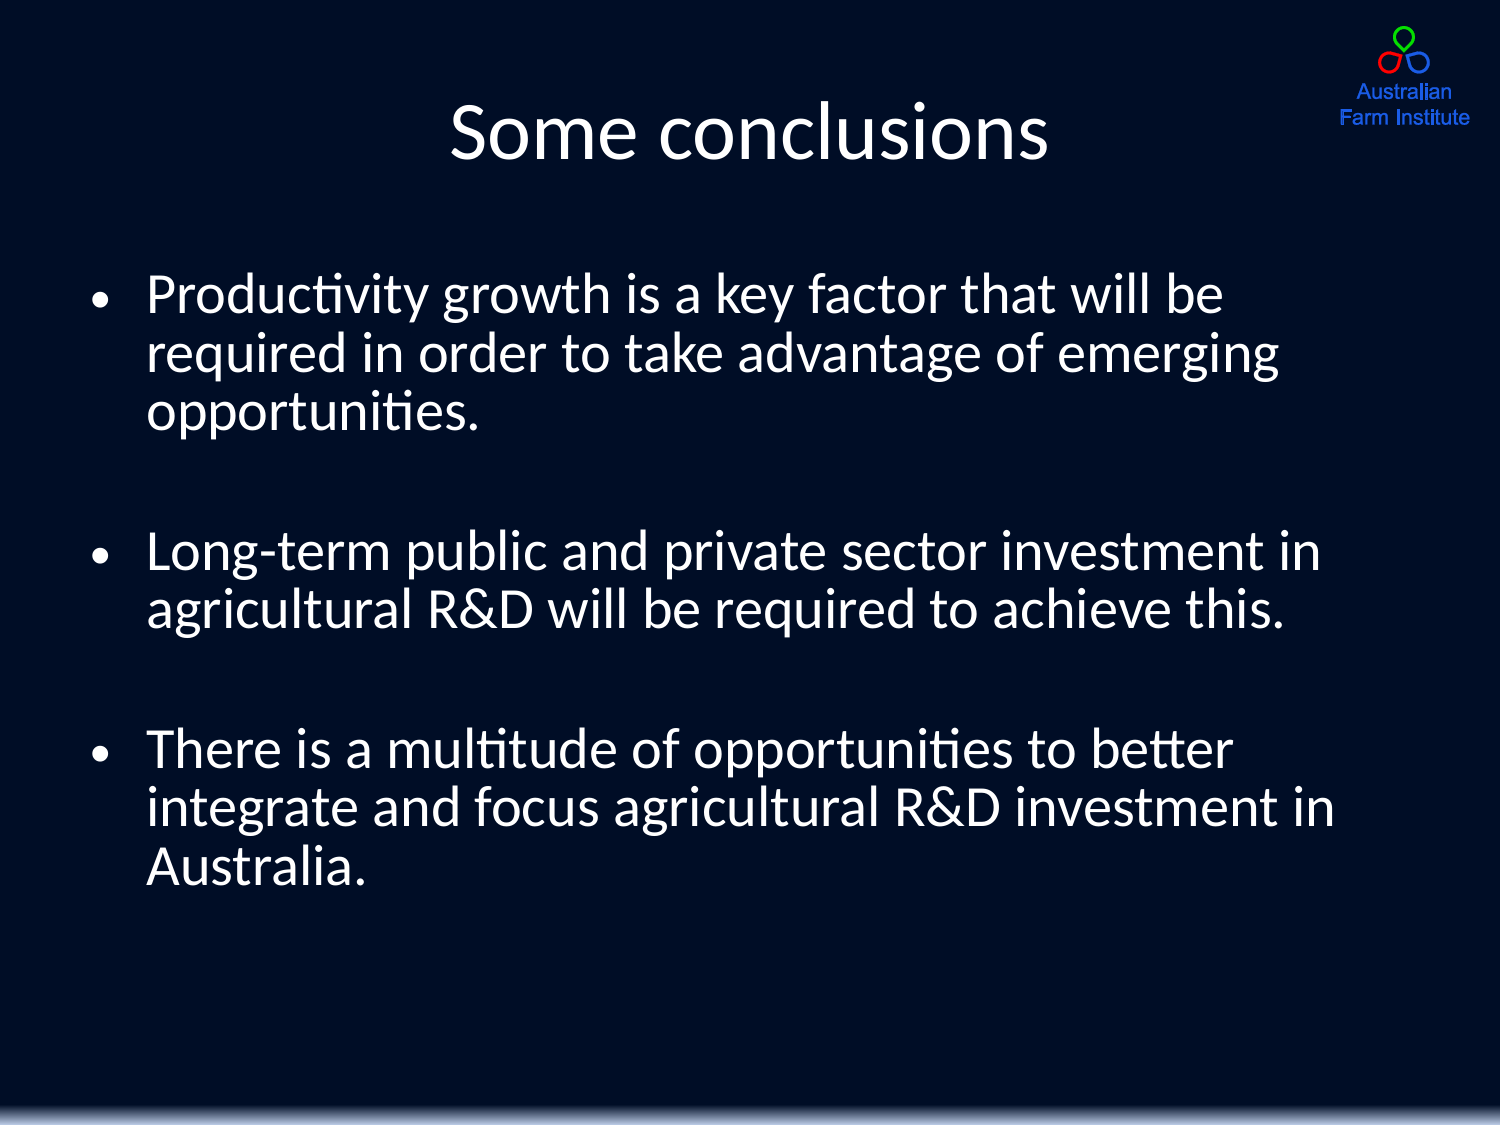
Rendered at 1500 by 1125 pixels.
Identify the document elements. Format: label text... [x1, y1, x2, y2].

list Productivity growth is a key factor that will be required in order to take advantage of emerging opportunities. Long-term public and private sector investment in agricultural R&D will be required to achieve this. There is a multitude of opportunities to better integrate and focus agricultural R&D investment in Australia. [75, 262, 1425, 1005]
title Some conclusions [75, 45, 1425, 233]
